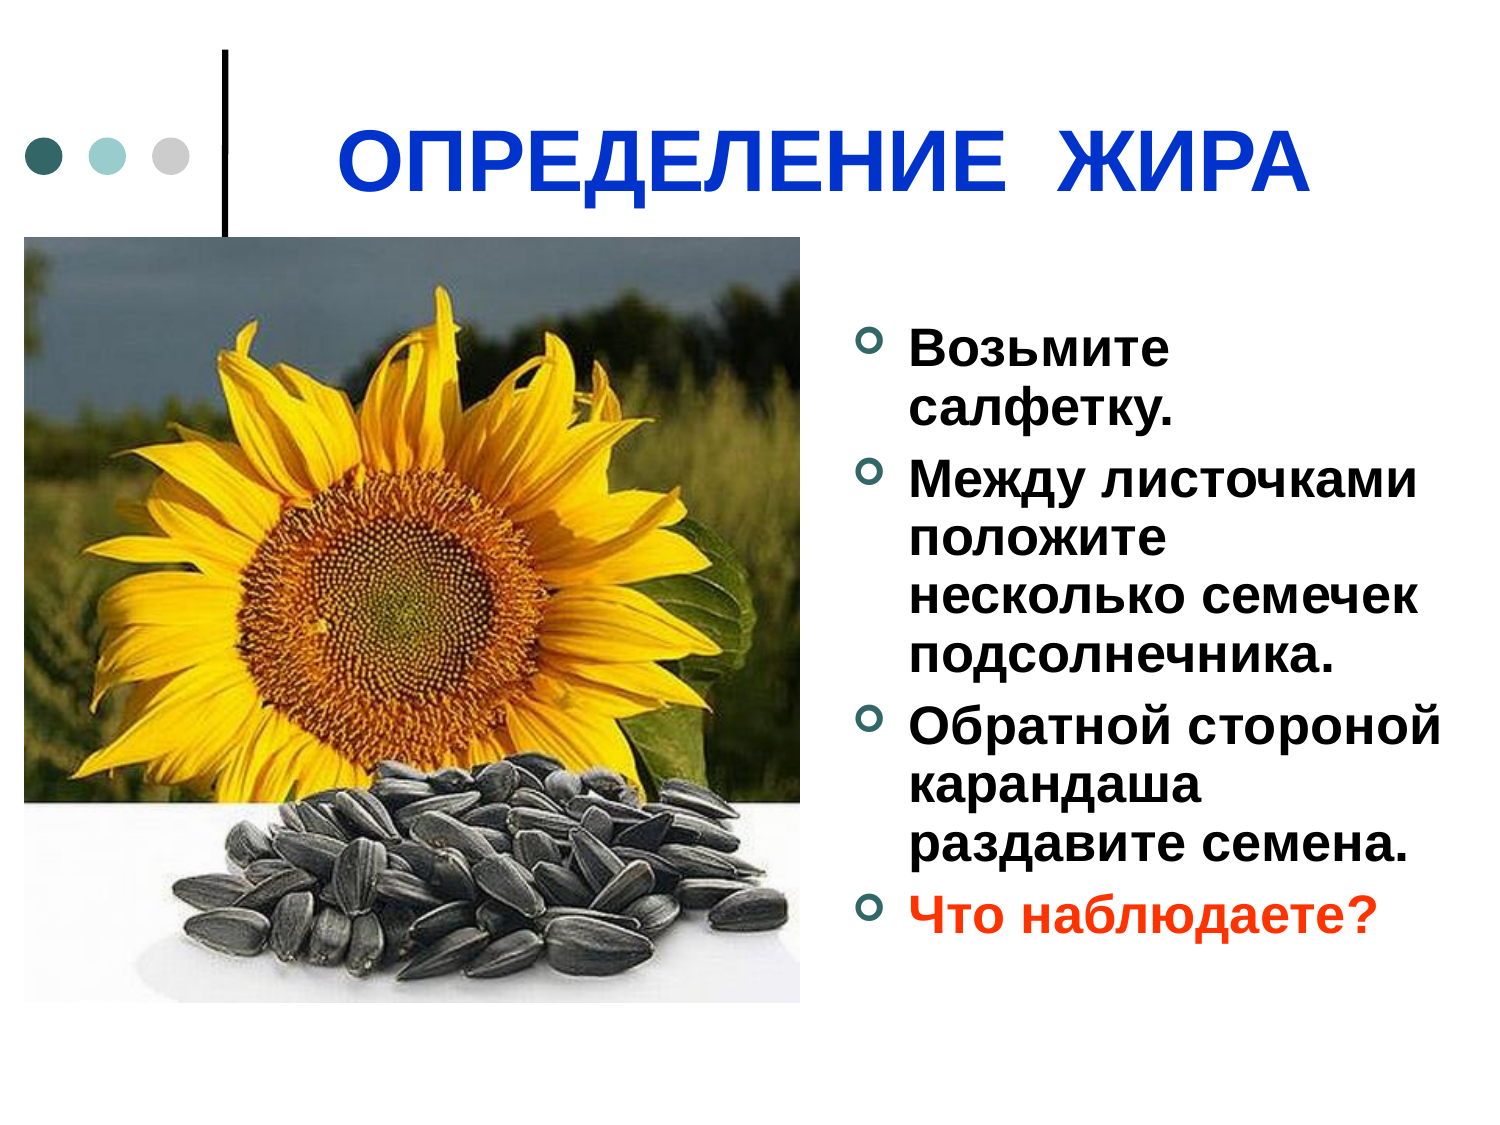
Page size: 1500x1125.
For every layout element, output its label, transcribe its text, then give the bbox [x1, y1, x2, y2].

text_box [24, 237, 800, 1004]
text_box Возьмите салфетку. Между листочками положите несколько семечек подсолнечника. Обратной стороной карандаша раздавите семена. Что наблюдаете? [837, 312, 1463, 988]
text_box ОПРЕДЕЛЕНИЕ ЖИРА [249, 31, 1400, 282]
